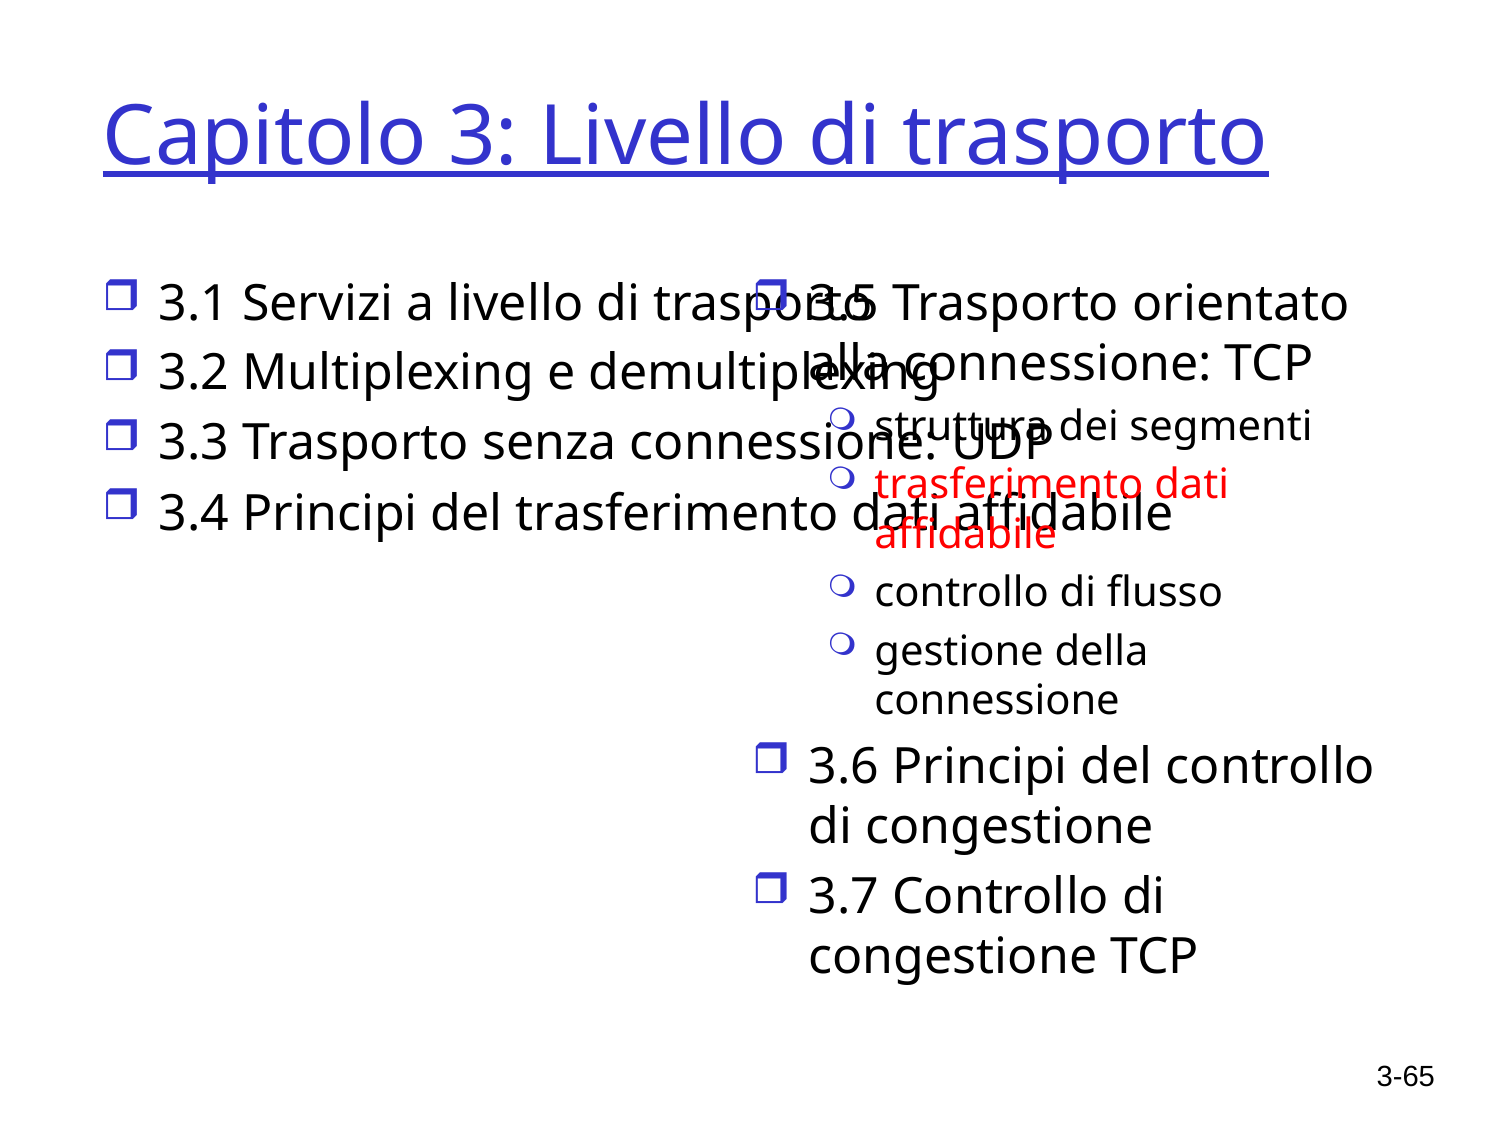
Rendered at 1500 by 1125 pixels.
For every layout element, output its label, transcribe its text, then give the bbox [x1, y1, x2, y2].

slide_number 3-65 [1338, 1049, 1451, 1125]
list 3.1 Servizi a livello di trasporto 3.2 Multiplexing e demultiplexing 3.3 Trasporto senza connessione: UDP 3.4 Principi del trasferimento dati affidabile [87, 262, 737, 1026]
title Capitolo 3: Livello di trasporto [87, 37, 1363, 226]
list 3.5 Trasporto orientato alla connessione: TCP struttura dei segmenti trasferimento dati affidabile controllo di flusso gestione della connessione 3.6 Principi del controllo di congestione 3.7 Controllo di congestione TCP [737, 262, 1403, 1026]
